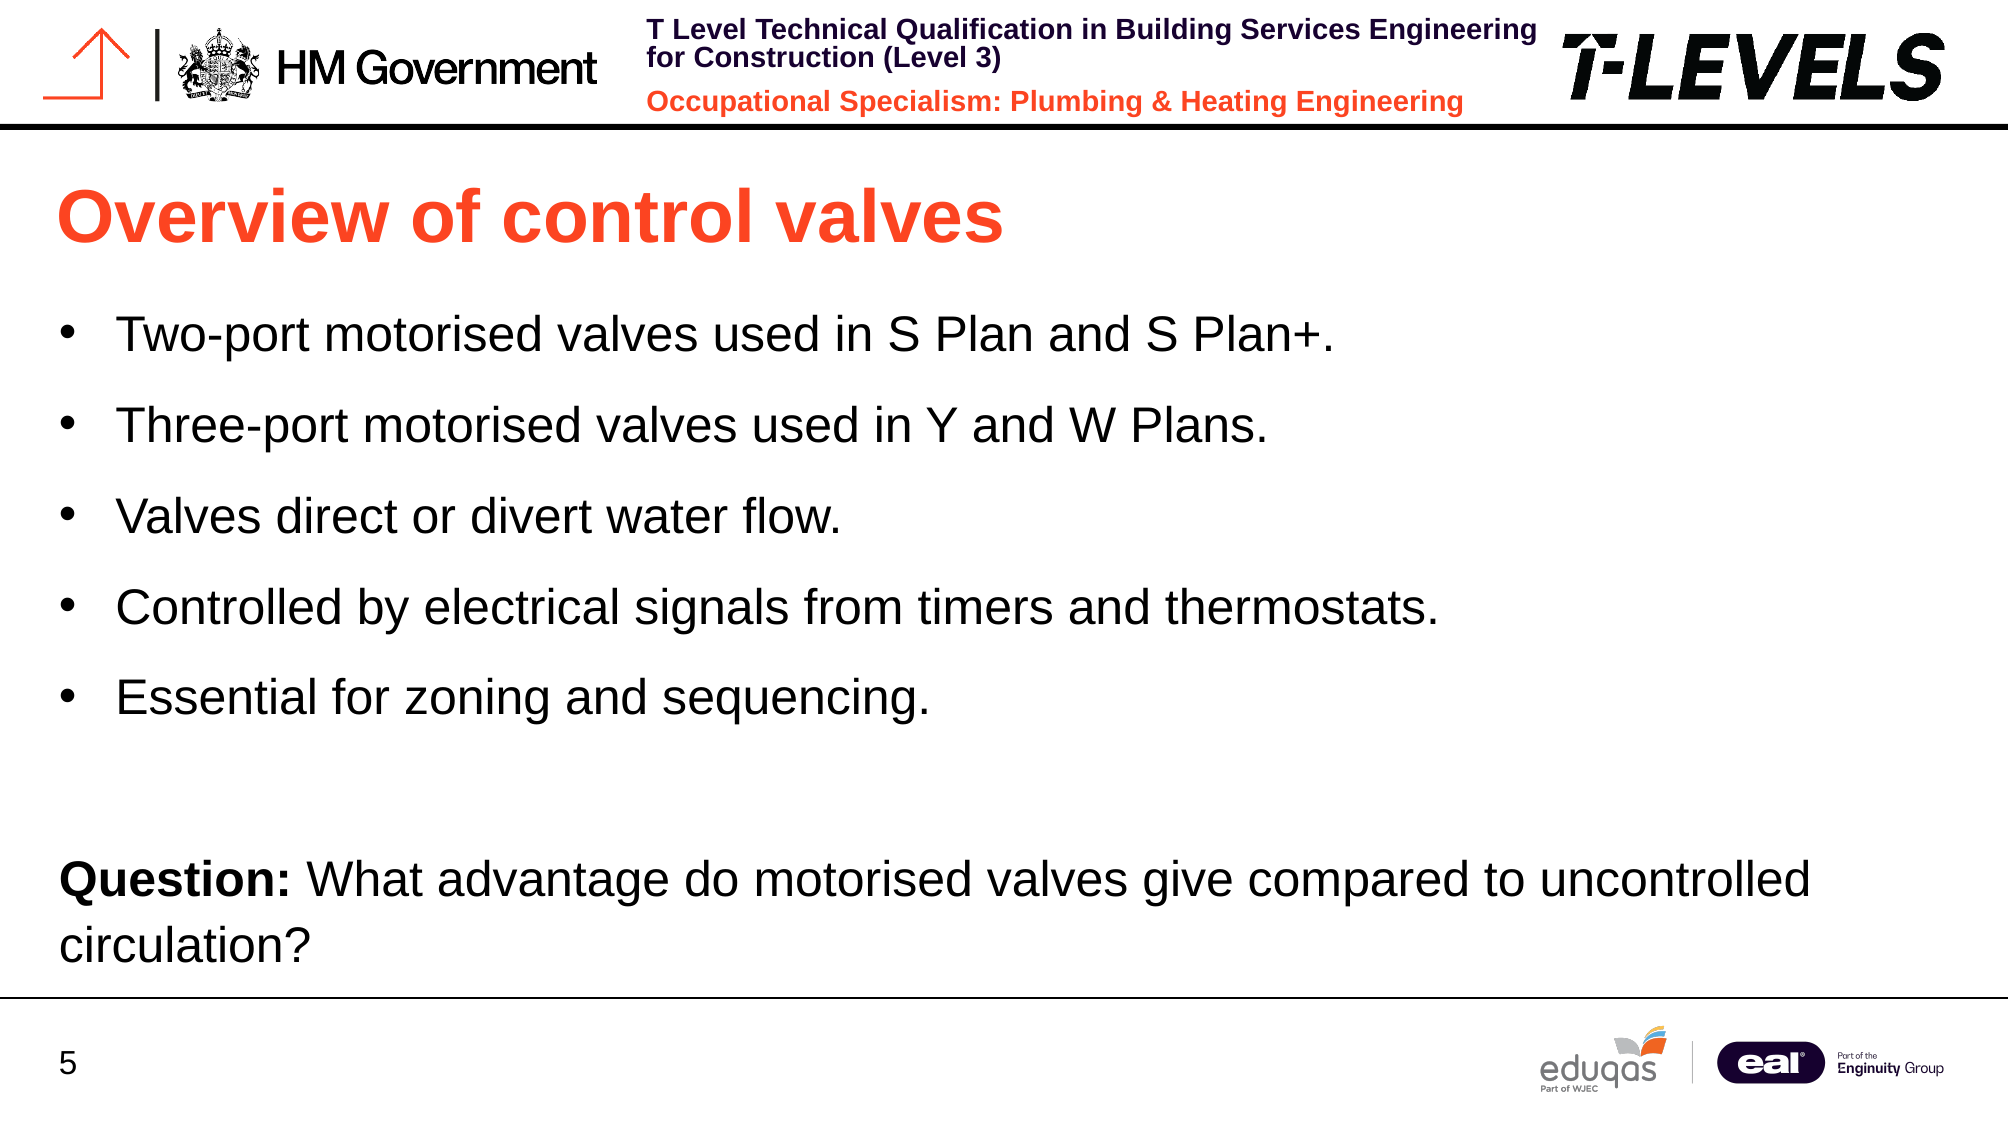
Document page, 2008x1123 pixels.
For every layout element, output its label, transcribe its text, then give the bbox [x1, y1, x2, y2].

picture [1543, 25, 1964, 108]
list Two-port motorised valves used in S Plan and S Plan+. Three-port motorised valves used in Y and W Plans. Valves direct or divert water flow. Controlled by electrical signals from timers and thermostats. Essential for zoning and sequencing. Question: What advantage do motorised valves give compared to uncontrolled circulation? [59, 295, 1951, 989]
picture [155, 28, 597, 102]
picture [38, 27, 136, 100]
title Overview of control valves [41, 111, 1949, 314]
picture [1535, 1021, 1949, 1097]
